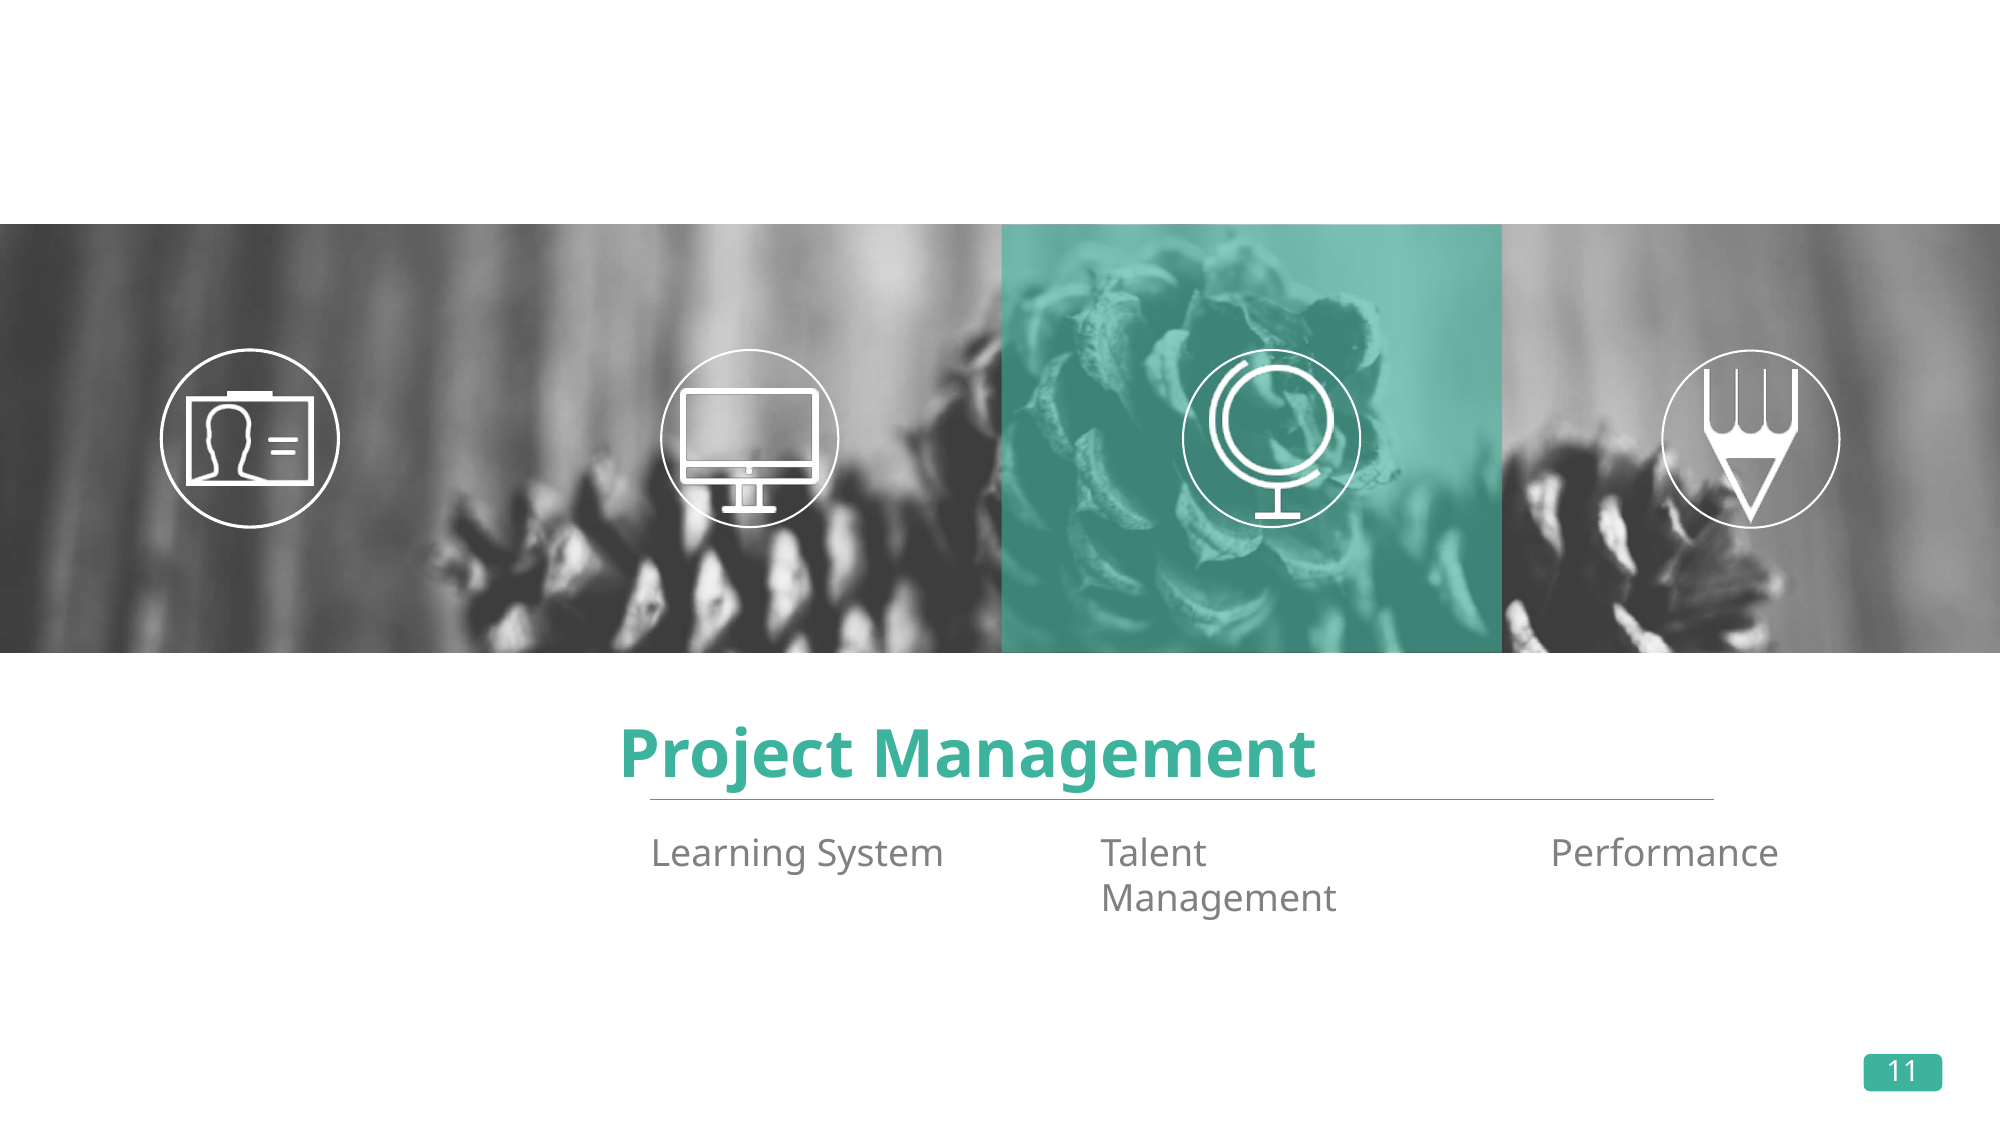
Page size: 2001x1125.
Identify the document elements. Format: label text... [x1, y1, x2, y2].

slide_number 11 [1677, 1042, 2000, 1103]
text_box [1662, 350, 1840, 528]
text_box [161, 349, 339, 528]
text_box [635, 703, 1908, 883]
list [0, 224, 2000, 653]
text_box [661, 349, 839, 528]
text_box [1182, 349, 1361, 528]
